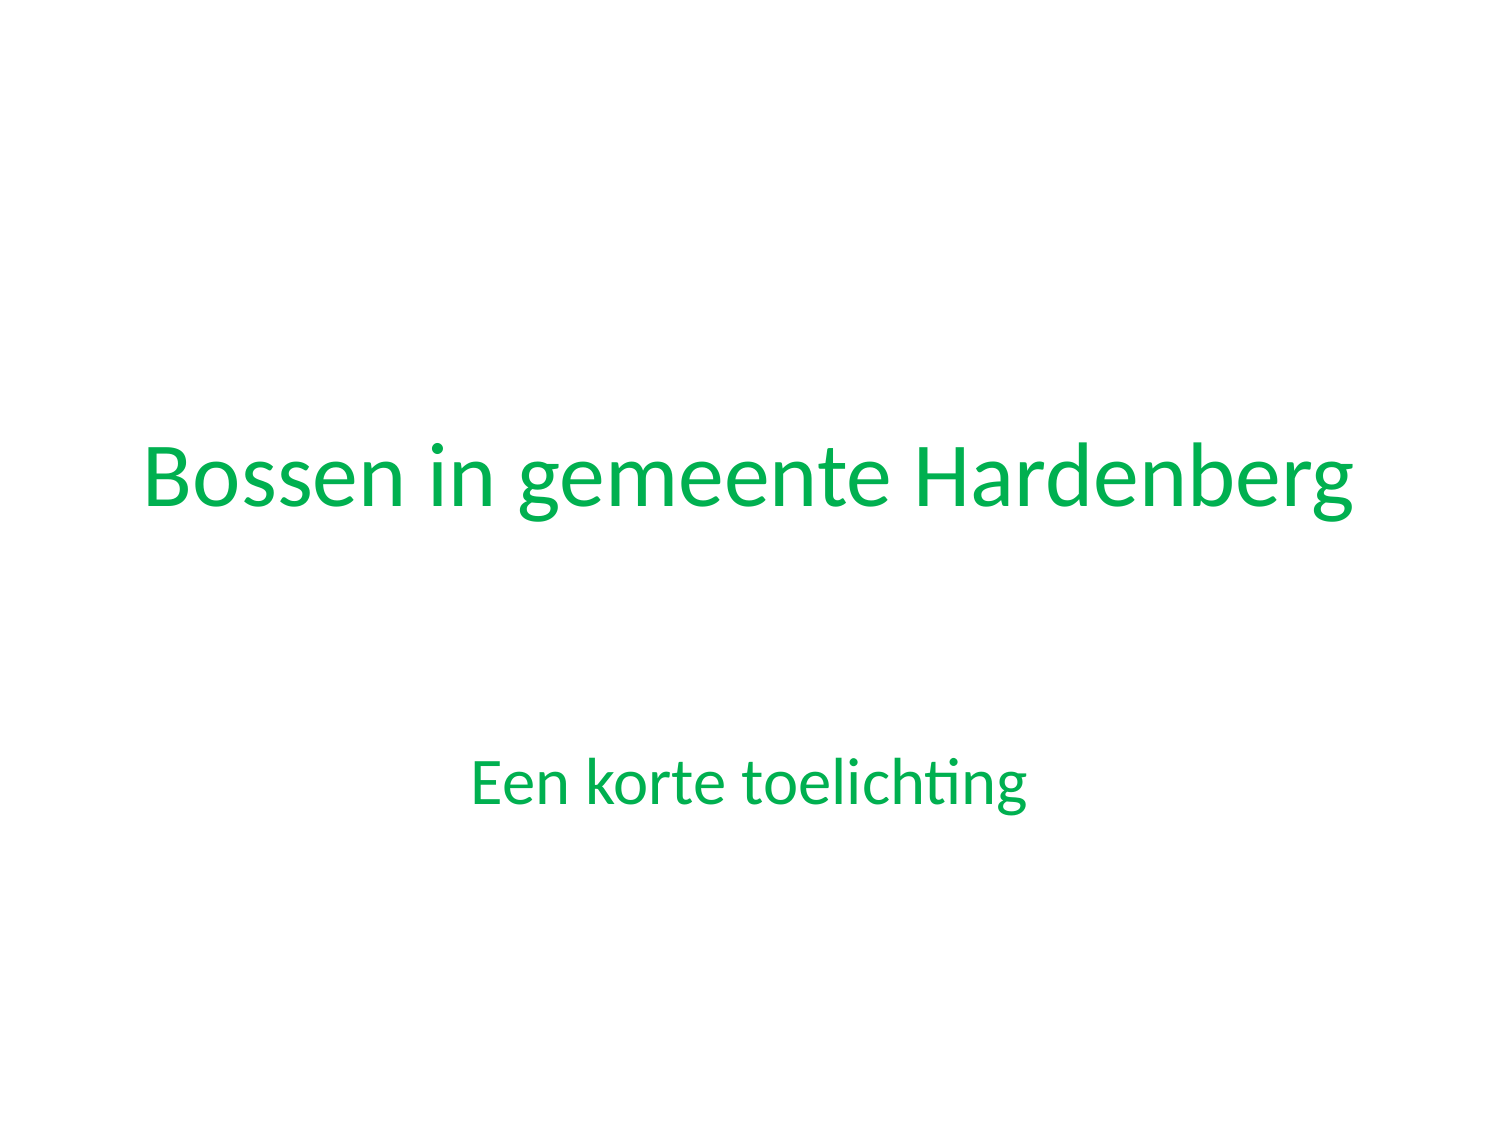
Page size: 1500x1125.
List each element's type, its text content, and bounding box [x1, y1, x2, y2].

title Bossen in gemeente Hardenberg [112, 349, 1388, 591]
subtitle Een korte toelichting [225, 637, 1275, 925]
